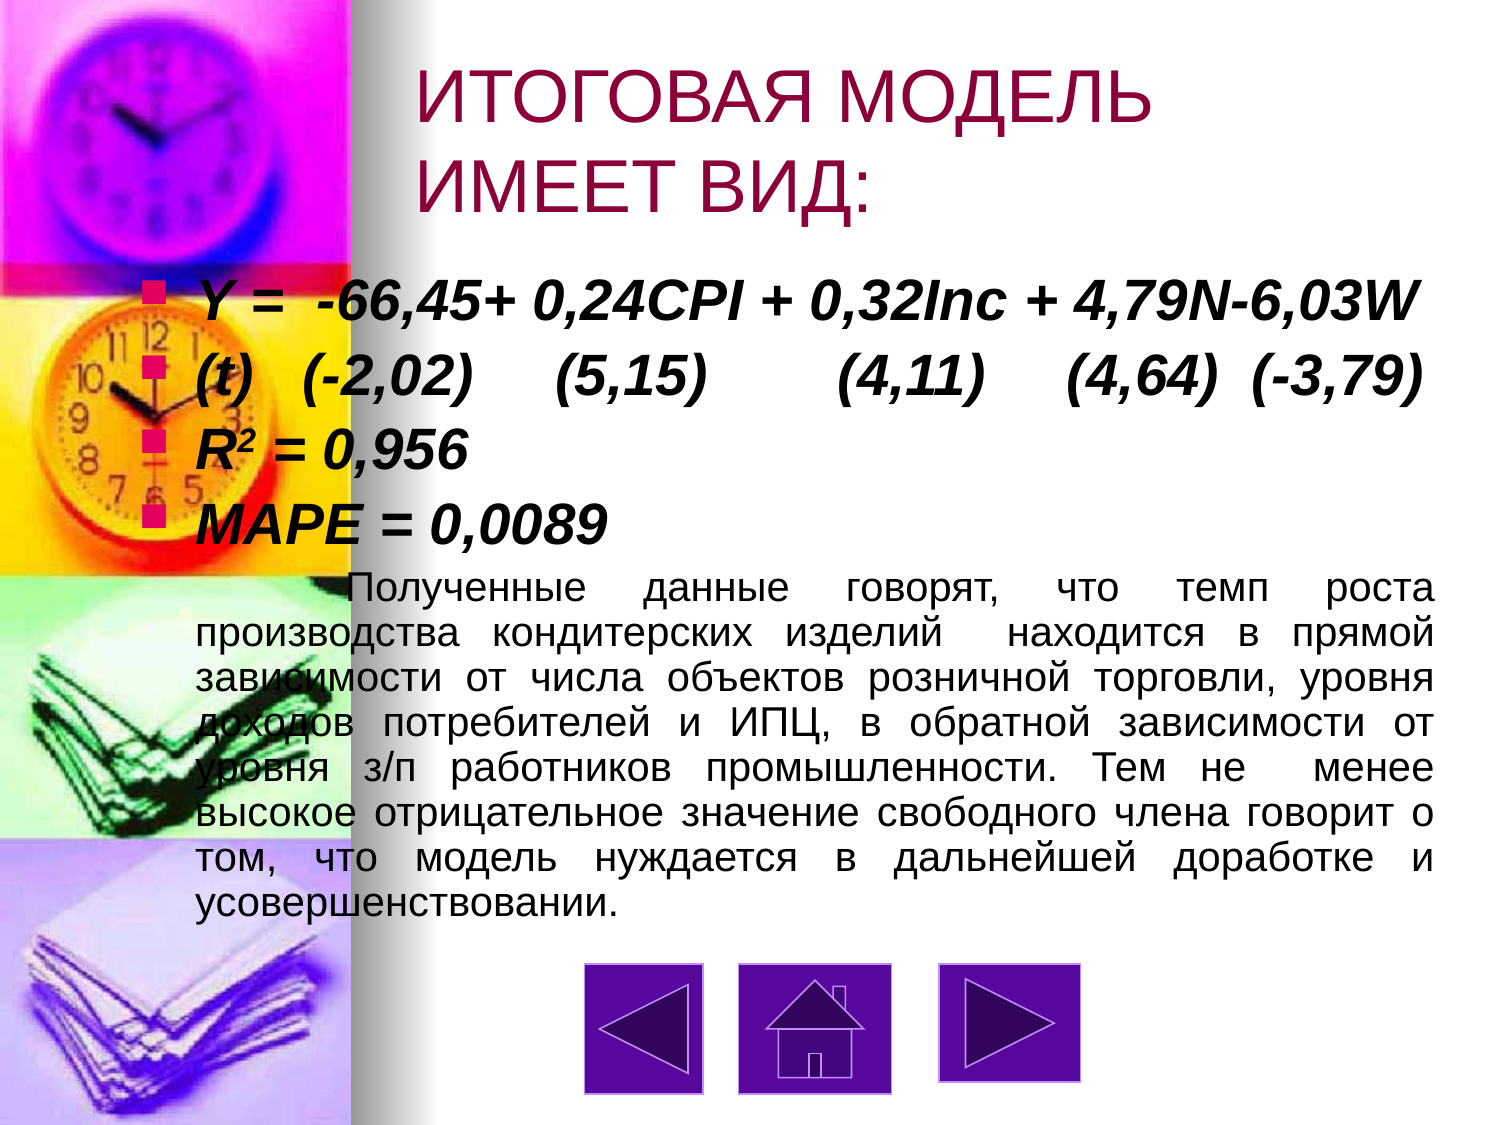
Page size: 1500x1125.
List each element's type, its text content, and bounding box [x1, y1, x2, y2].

text_box [939, 964, 1081, 1083]
list Y = -66,45+ 0,24CPI + 0,32Inc + 4,79N-6,03W (t) (-2,02) (5,15) (4,11) (4,64) (-3,79) R2 = 0,956 MAPE = 0,0089 Полученные данные говорят, что темп роста производства кондитерских изделий находится в прямой зависимости от числа объектов розничной торговли, уровня доходов потребителей и ИПЦ, в обратной зависимости от уровня з/п работников промышленности. Тем не менее высокое отрицательное значение свободного члена говорит о том, что модель нуждается в дальнейшей доработке и усовершенствовании. [123, 262, 1450, 1000]
text_box [738, 964, 892, 1094]
title ИТОГОВАЯ МОДЕЛЬ ИМЕЕТ ВИД: [399, 37, 1450, 238]
picture [0, 0, 351, 1125]
text_box [584, 964, 703, 1094]
